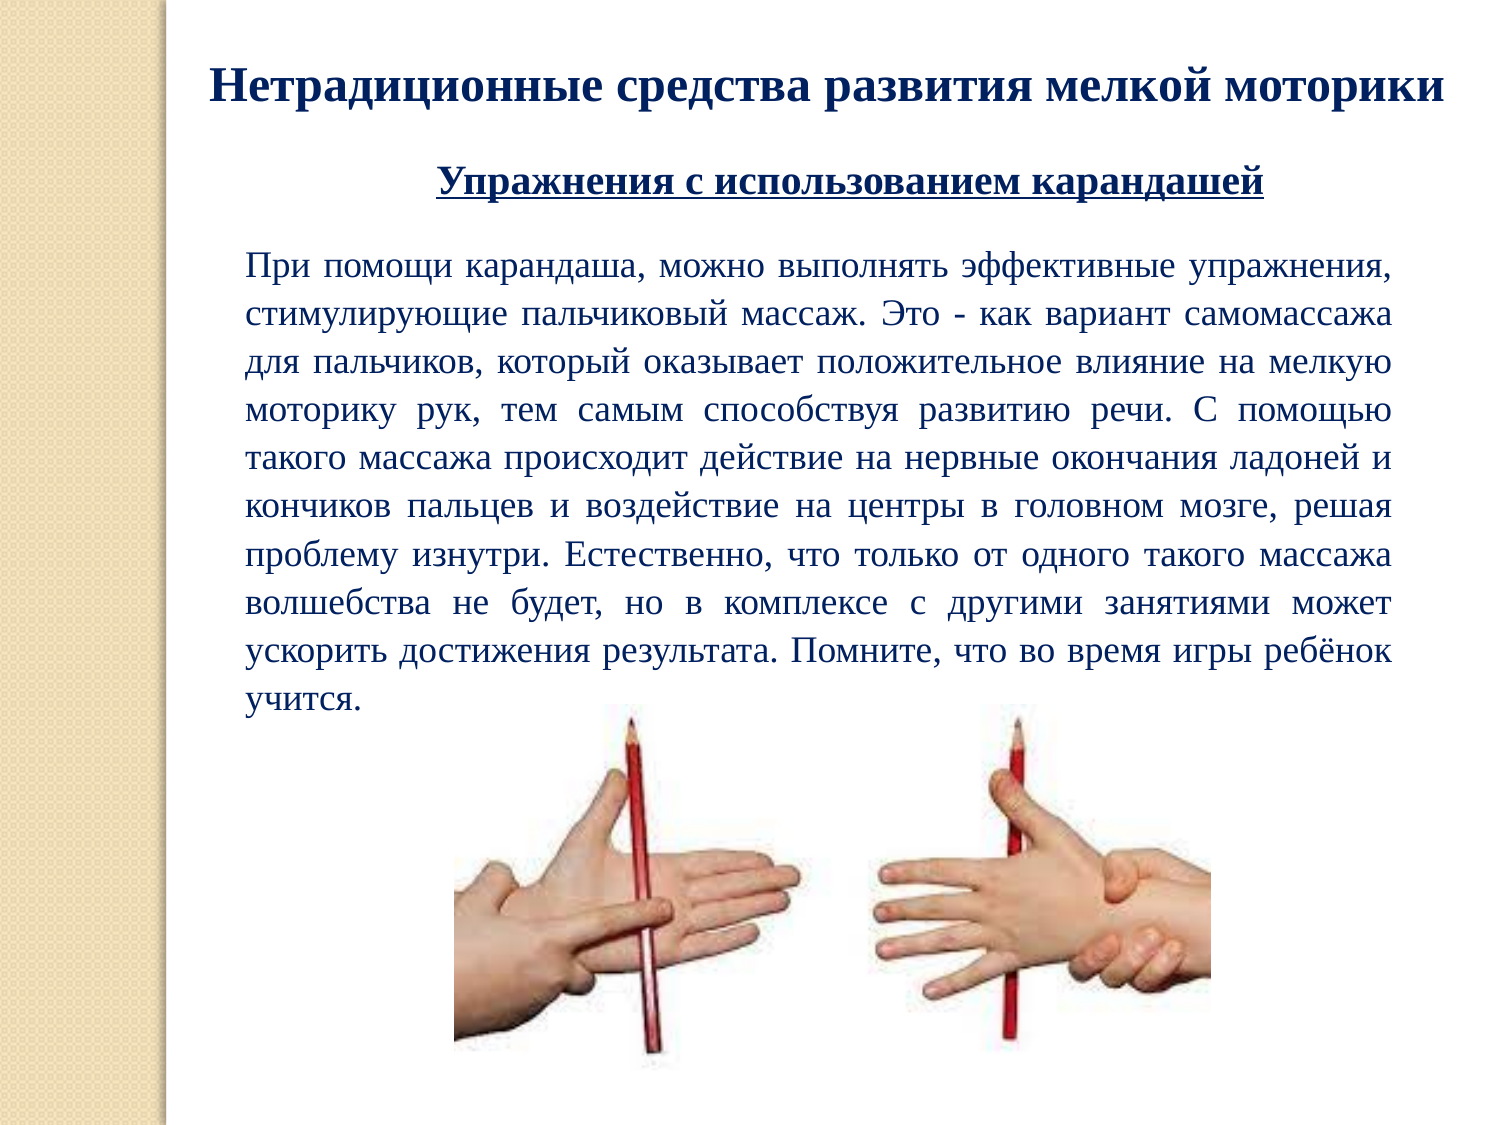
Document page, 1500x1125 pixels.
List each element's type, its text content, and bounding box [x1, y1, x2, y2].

text_box Упражнения с использованием карандашей [291, 145, 1409, 211]
picture [454, 703, 1211, 1083]
text_box Нетрадиционные средства развития мелкой моторики [194, 44, 1500, 119]
text_box При помощи карандаша, можно выполнять эффективные упражнения, стимулирующие пальчиковый массаж. Это - как вариант самомассажа для пальчиков, который оказывает положительное влияние на мелкую моторику рук, тем самым способствуя развитию речи. С помощью такого массажа происходит действие на нервные окончания ладоней и кончиков пальцев и воздействие на центры в головном мозге, решая проблему изнутри. Естественно, что только от одного такого массажа волшебства не будет, но в комплексе с другими занятиями может ускорить достижения результата. Помните, что во время игры ребёнок учится. [230, 229, 1409, 726]
